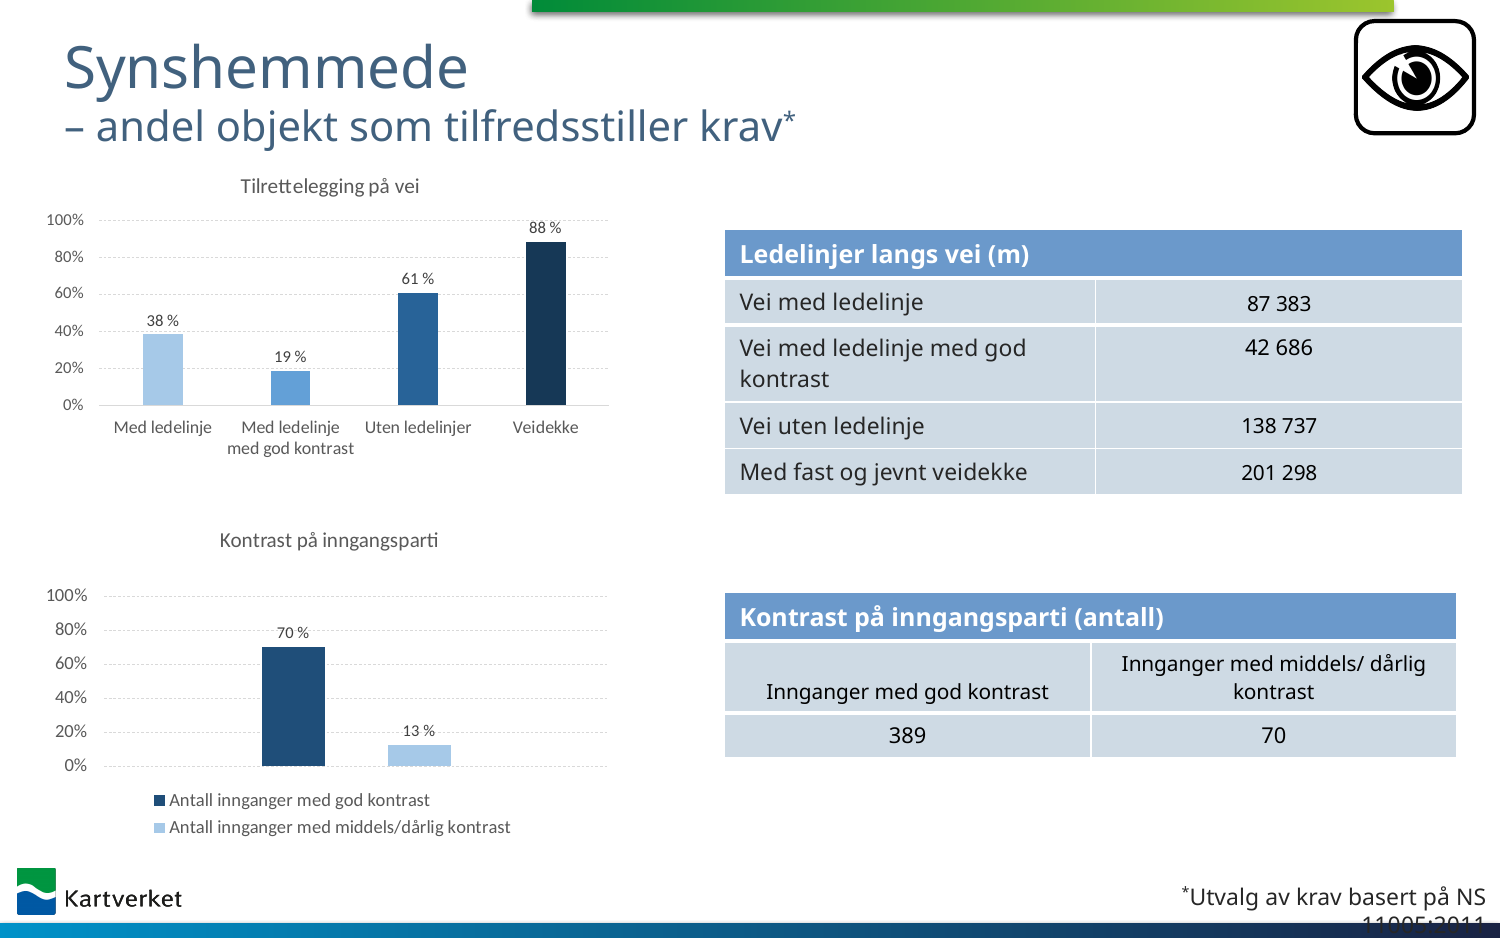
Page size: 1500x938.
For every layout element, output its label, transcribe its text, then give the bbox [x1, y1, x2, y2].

text_box *Utvalg av krav basert på NS 11005:2011 [1068, 873, 1500, 938]
picture [41, 166, 619, 492]
table_header Ledelinjer langs vei (m) [725, 230, 1462, 276]
picture [41, 520, 618, 846]
table_cell 42 686 [1096, 327, 1462, 401]
table_cell Vei uten ledelinje [725, 403, 1095, 448]
table_cell 138 737 [1096, 403, 1462, 448]
text_box Synshemmede – andel objekt som tilfredsstiller krav* [49, 24, 1431, 158]
table_cell 70 [1092, 715, 1456, 757]
table_header Kontrast på inngangsparti (antall) [725, 593, 1456, 639]
table_cell Innganger med middels/ dårlig kontrast [1092, 643, 1456, 711]
table_cell Med fast og jevnt veidekke [725, 449, 1095, 494]
table_cell 87 383 [1096, 280, 1462, 323]
table_cell Vei med ledelinje [725, 280, 1095, 323]
table_cell 389 [725, 715, 1090, 757]
table_cell 201 298 [1096, 449, 1462, 494]
table_cell Innganger med god kontrast [725, 643, 1090, 711]
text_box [1355, 20, 1475, 134]
table_cell Vei med ledelinje med god kontrast [725, 327, 1095, 401]
